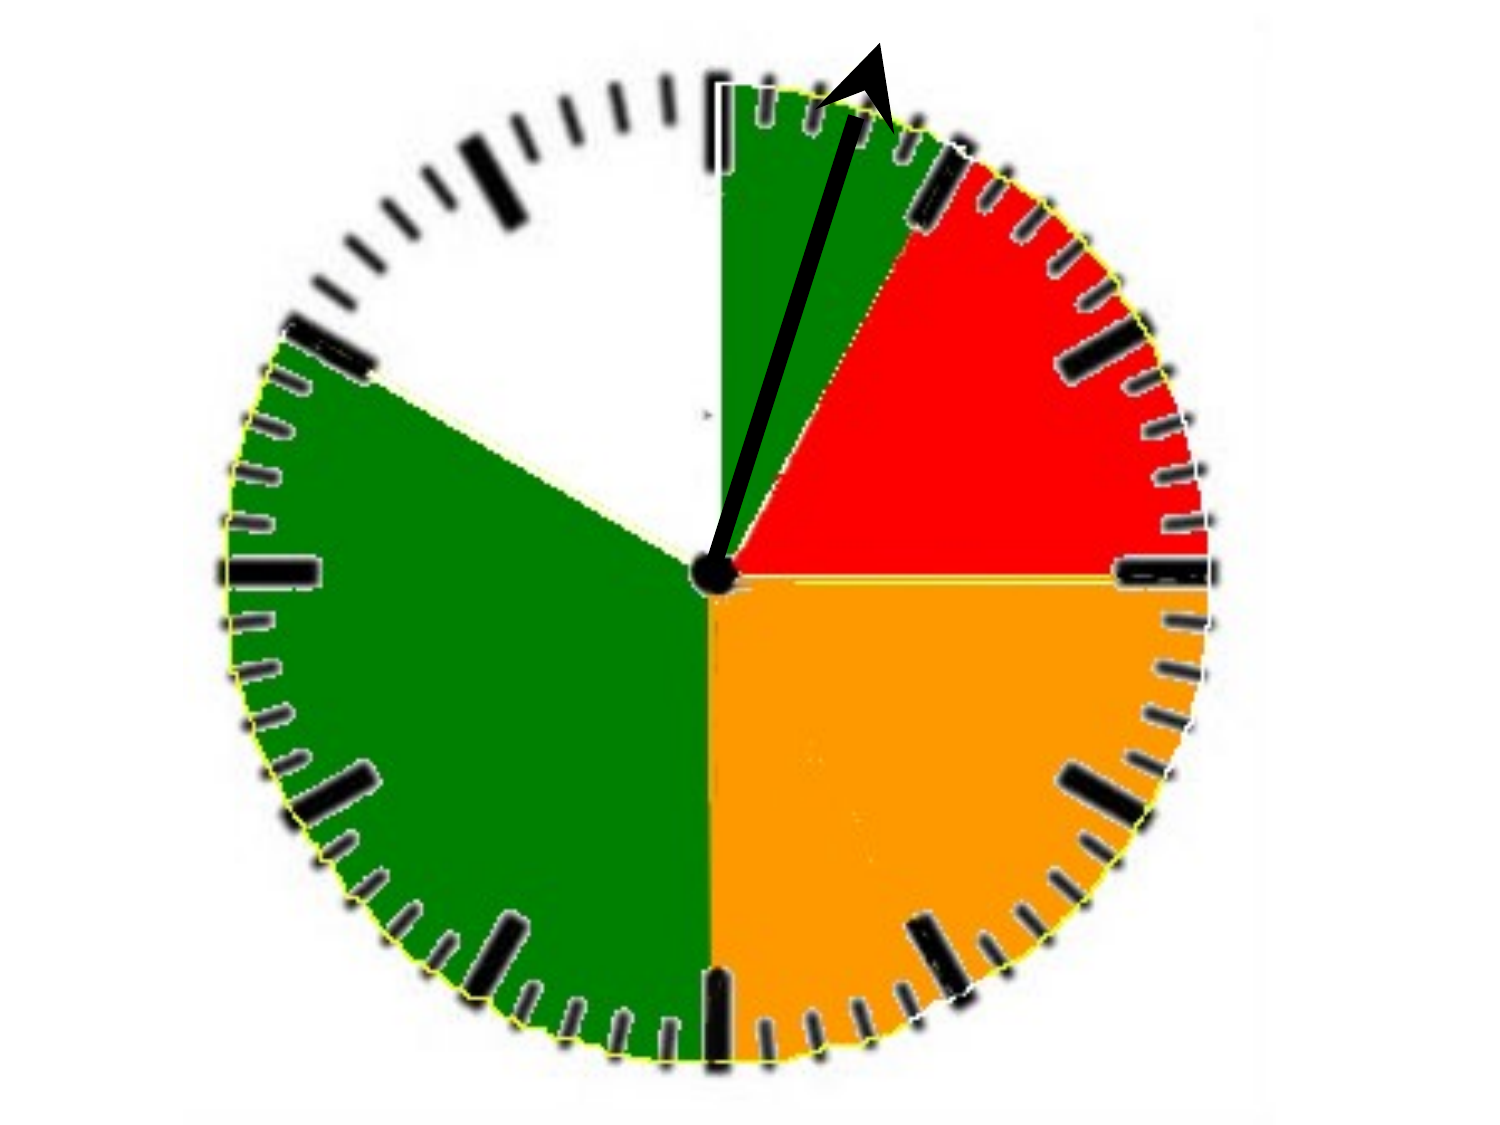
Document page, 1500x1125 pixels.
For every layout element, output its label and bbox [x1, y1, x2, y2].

text_box [536, 219, 1058, 386]
picture [182, 5, 1306, 1125]
